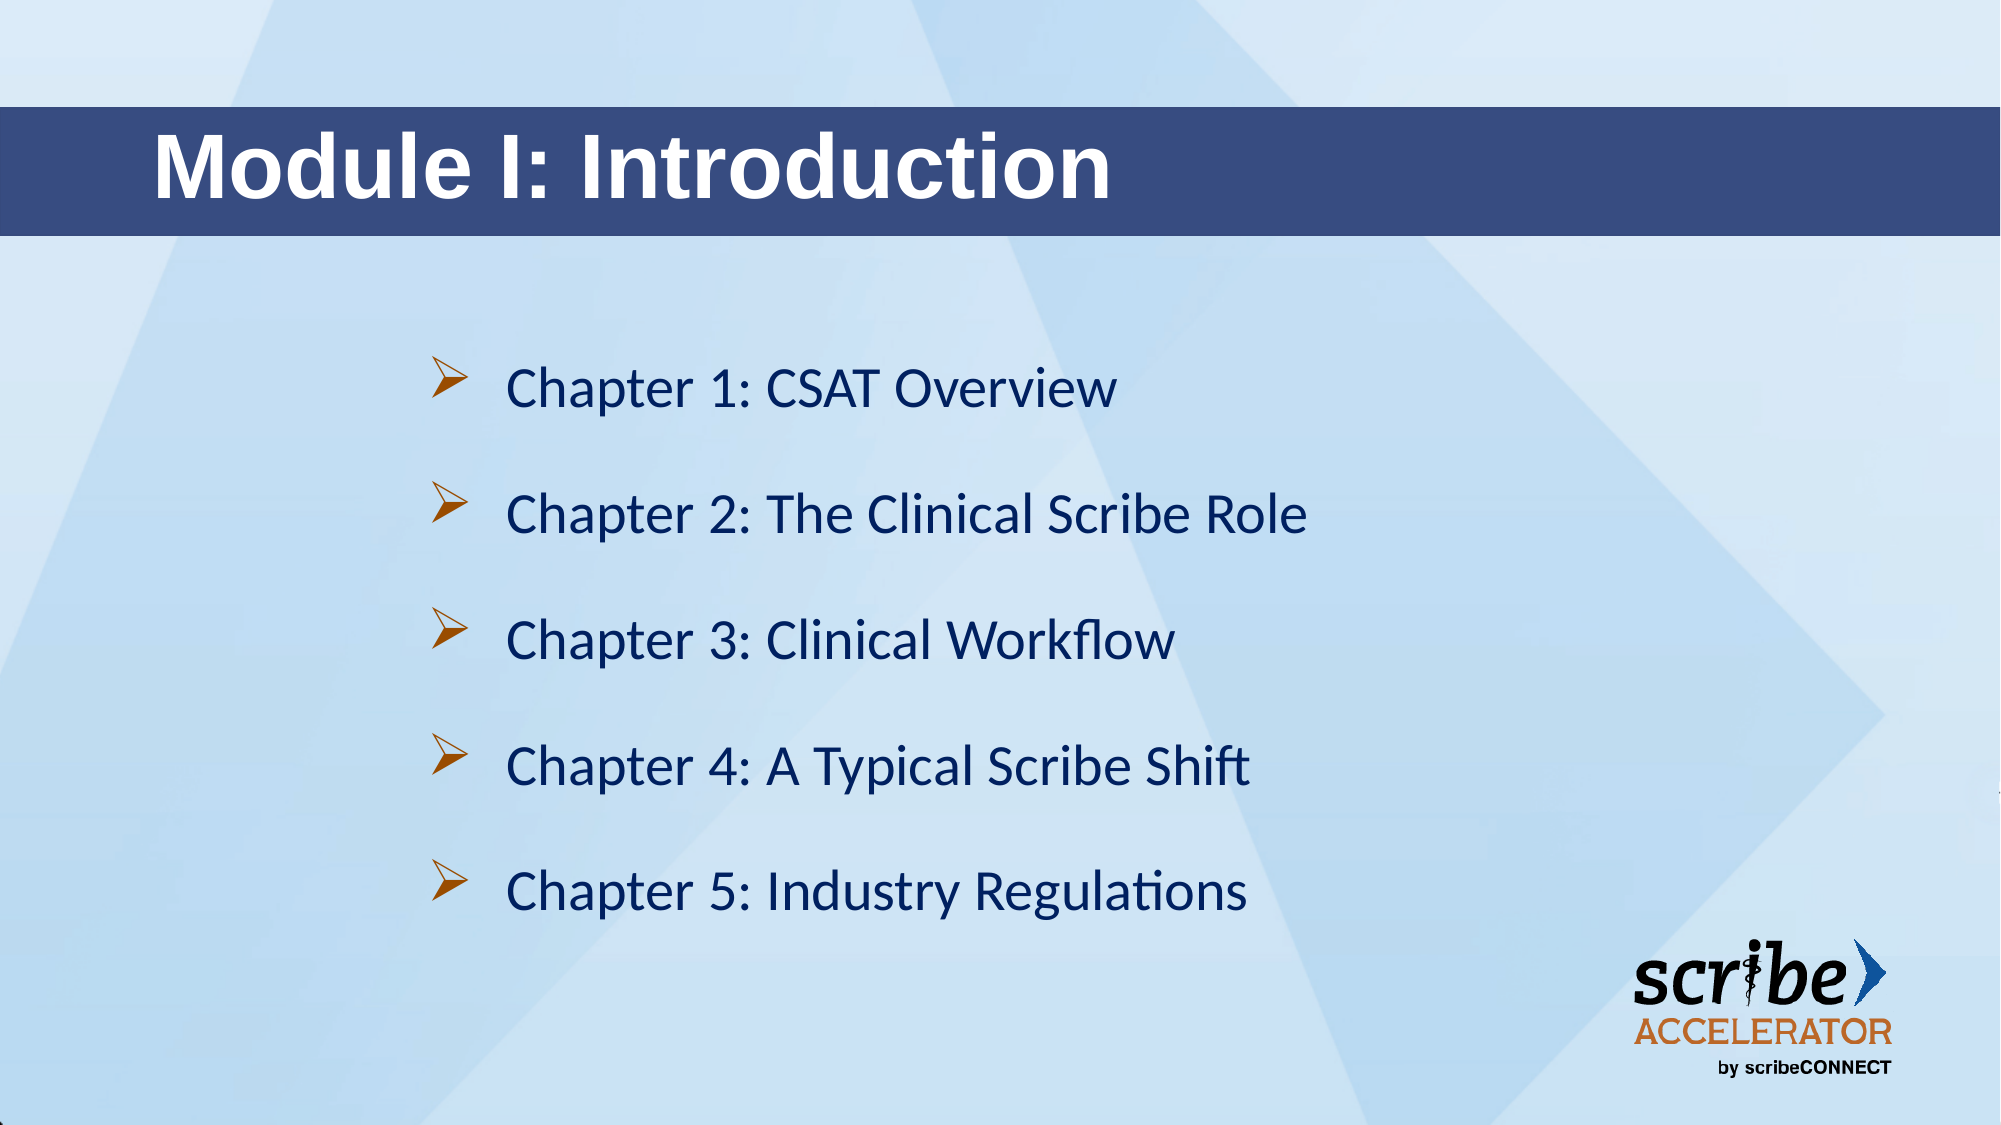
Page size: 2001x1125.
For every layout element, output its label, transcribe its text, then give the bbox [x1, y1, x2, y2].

picture [0, 0, 2001, 107]
title Module I: Introduction [137, 59, 1863, 278]
text_box [1759, 956, 2000, 1125]
list Chapter 1: CSAT Overview Chapter 2: The Clinical Scribe Role Chapter 3: Clinical Workflow Chapter 4: A Typical Scribe Shift Chapter 5: Industry Regulations [403, 299, 1863, 1014]
picture [0, 236, 2001, 1125]
